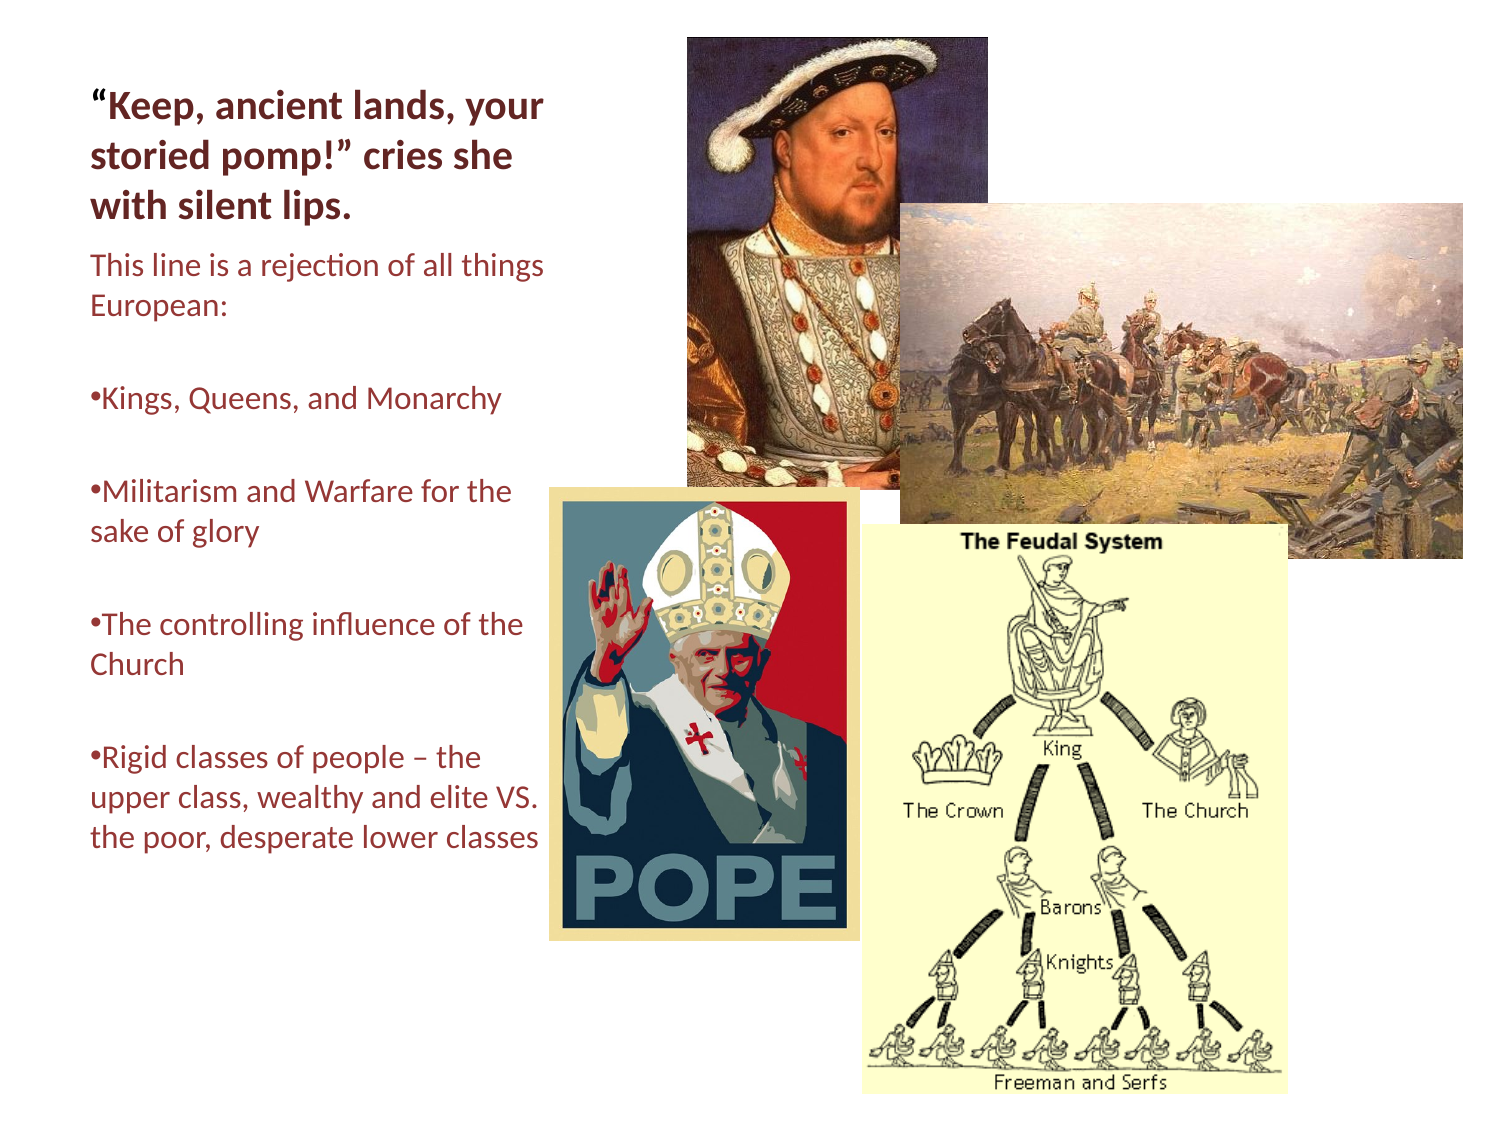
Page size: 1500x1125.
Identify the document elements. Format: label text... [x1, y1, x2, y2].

picture [549, 487, 860, 941]
picture [862, 203, 1463, 1094]
title “Keep, ancient lands, your storied pomp!” cries she with silent lips. [75, 44, 569, 235]
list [687, 37, 988, 490]
list This line is a rejection of all things European: Kings, Queens, and Monarchy Militarism and Warfare for the sake of glory The controlling influence of the Church Rigid classes of people – the upper class, wealthy and elite VS. the poor, desperate lower classes [75, 235, 569, 1005]
